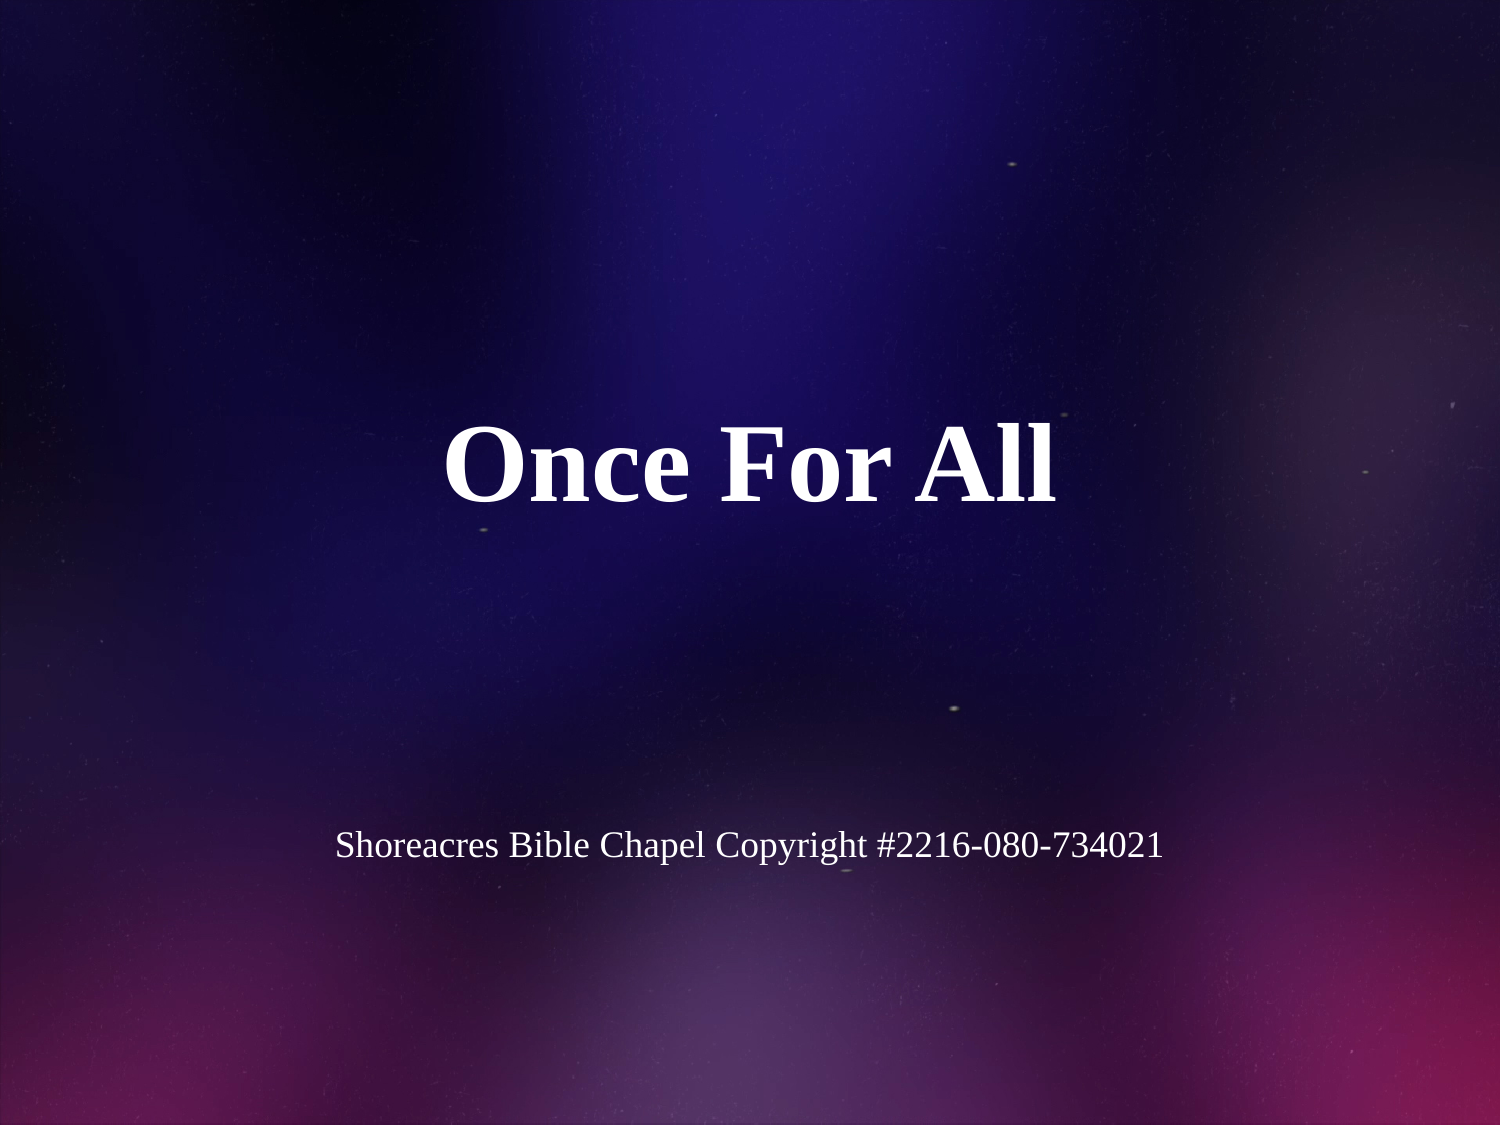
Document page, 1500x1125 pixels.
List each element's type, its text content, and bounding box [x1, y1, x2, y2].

picture [0, 0, 1500, 1125]
subtitle Shoreacres Bible Chapel Copyright #2216-080-734021 [225, 812, 1275, 1100]
title Once For All [112, 362, 1388, 550]
